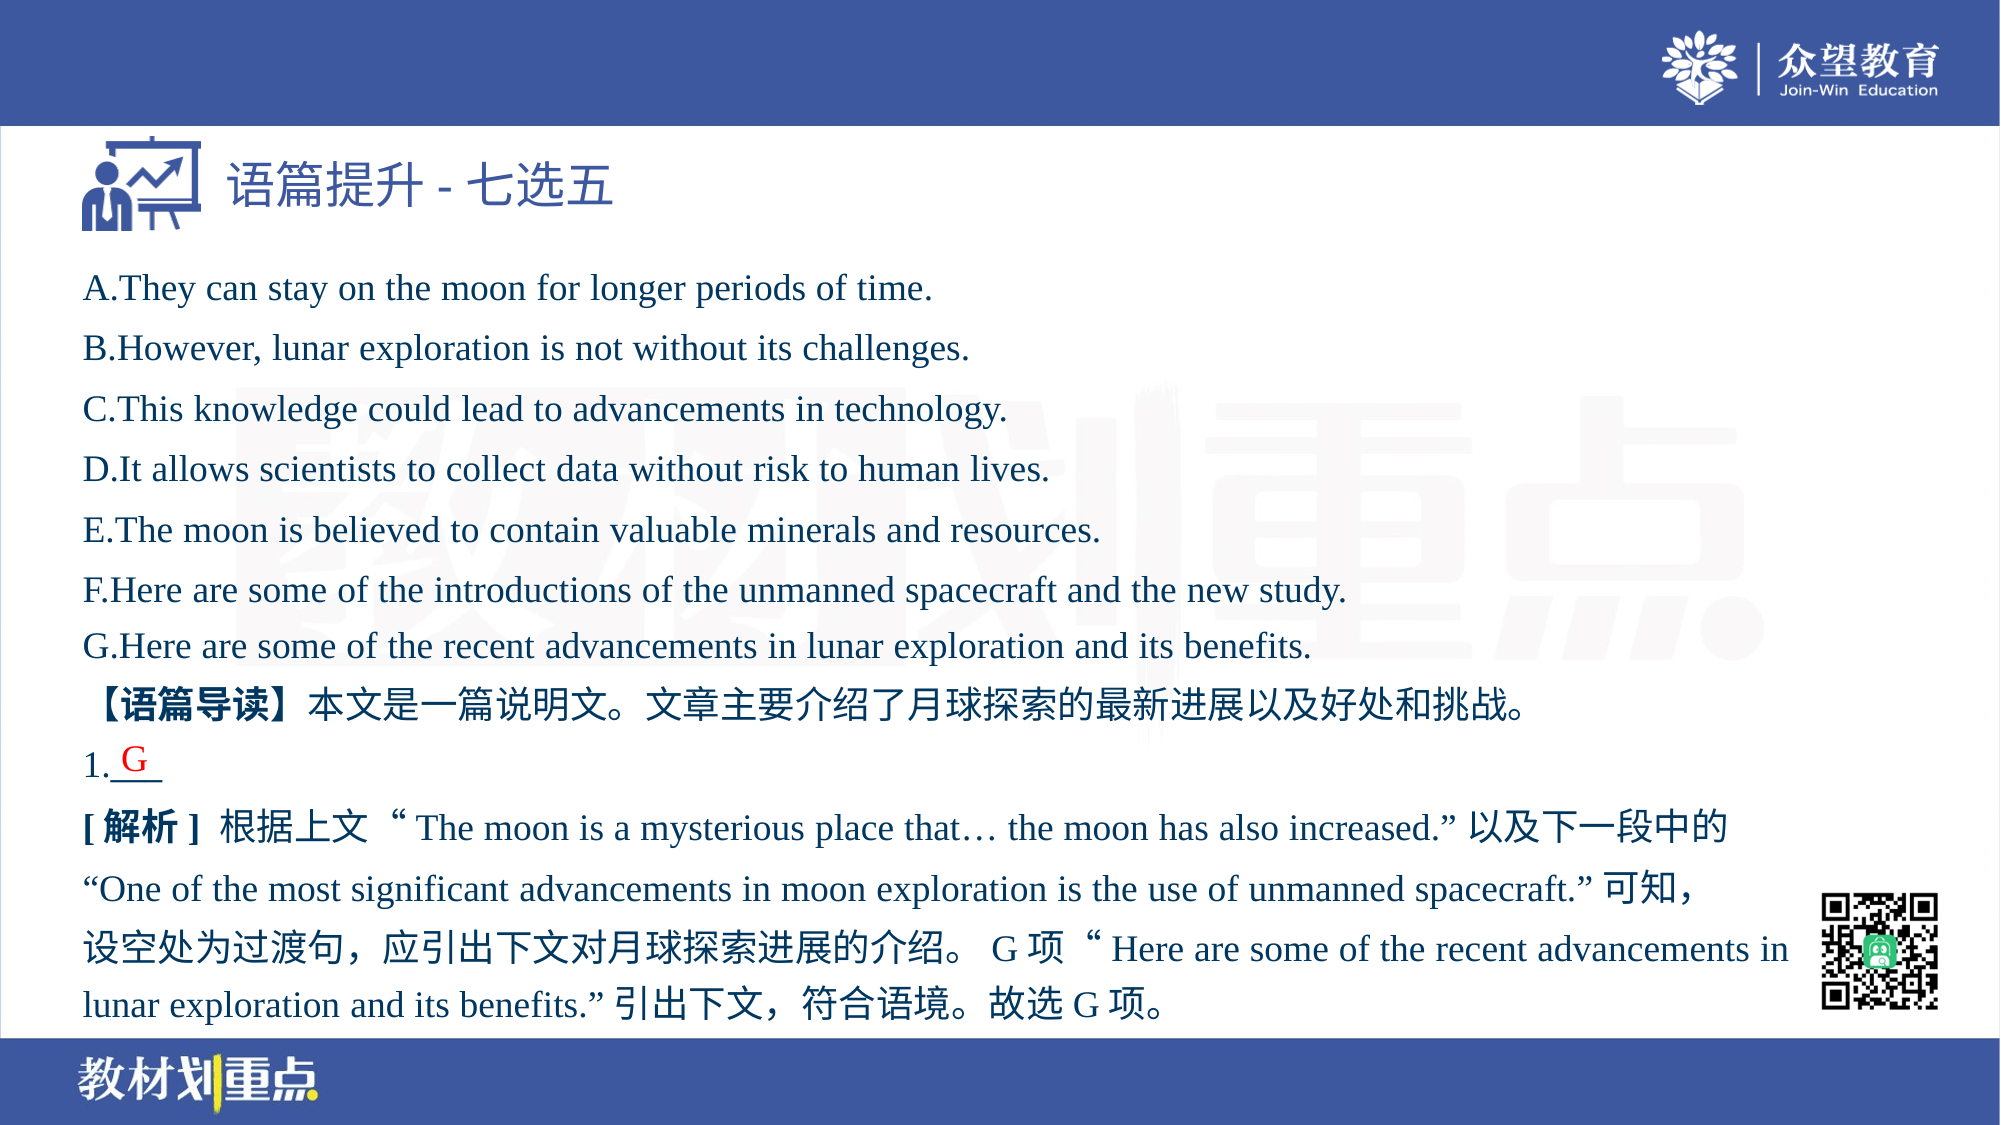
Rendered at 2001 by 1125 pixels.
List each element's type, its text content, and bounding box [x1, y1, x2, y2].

text_box [解析] 根据上文“The moon is a mysterious place that… the moon has also increased.”以及下一段中的 “One of the most significant advancements in moon exploration is the use of unmanned spacecraft.”可知， 设空处为过渡句，应引出下文对月球探索进展的介绍。G项“Here are some of the recent advancements in lunar exploration and its benefits.”引出下文，符合语境。故选G项。 [82, 787, 1817, 1021]
picture [0, 0, 2000, 1125]
text_box G [107, 720, 162, 774]
text_box 【语篇导读】本文是一篇说明文。文章主要介绍了月球探索的最新进展以及好处和挑战。 [82, 669, 1817, 721]
text_box A.They can stay on the moon for longer periods of time. B.However, lunar exploration is not without its challenges. C.This knowledge could lead to advancements in technology. D.It allows scientists to collect data without risk to human lives. E.The moon is believed to contain valuable minerals and resources. F.Here are some of the introductions of the unmanned spacecraft and the new study. G.Here are some of the recent advancements in lunar exploration and its benefits. [82, 247, 1817, 662]
text_box 1.___ [82, 729, 1817, 781]
